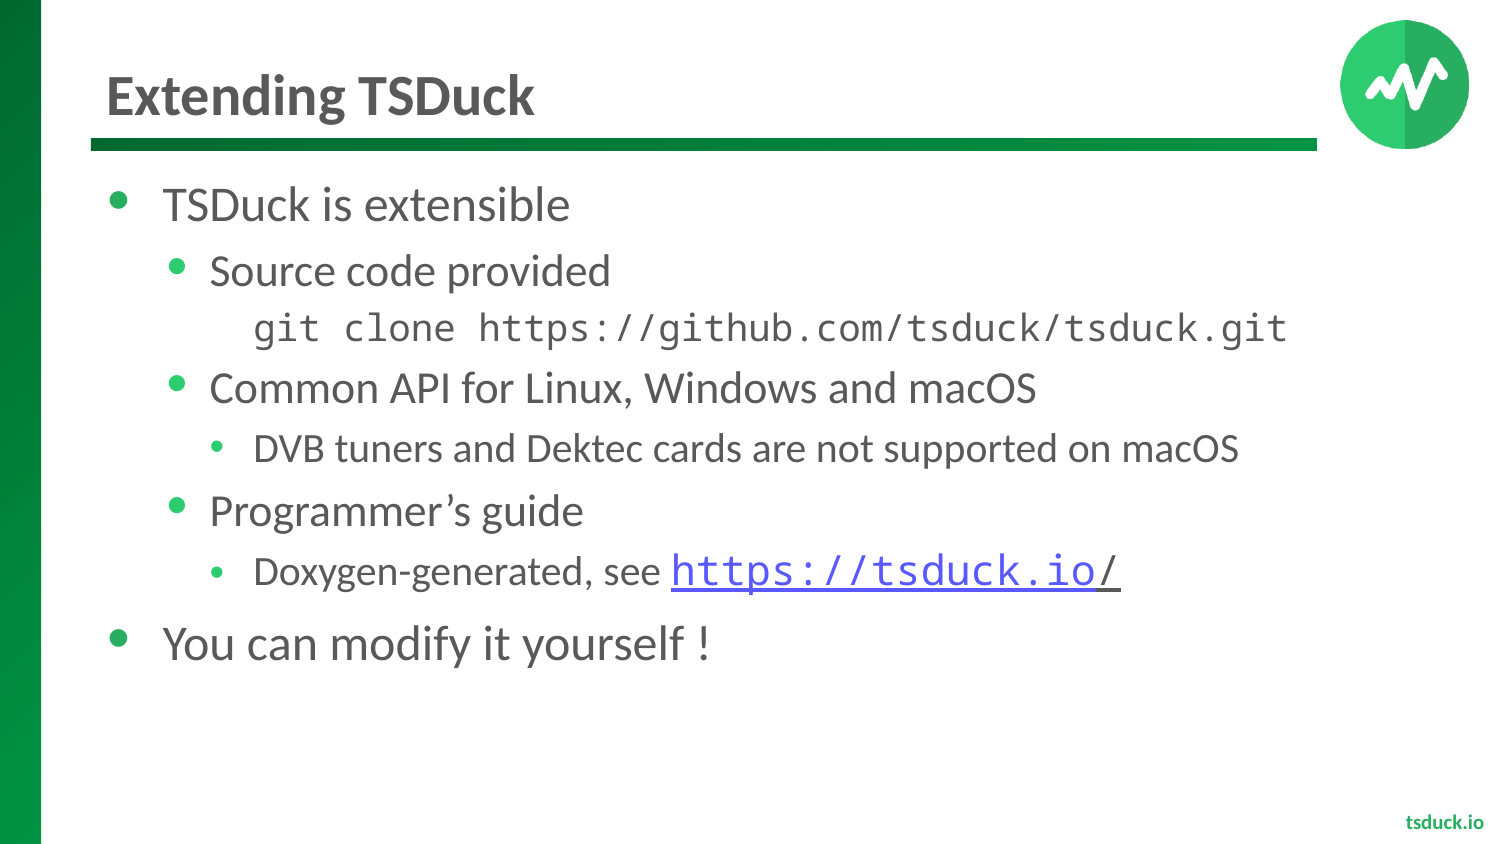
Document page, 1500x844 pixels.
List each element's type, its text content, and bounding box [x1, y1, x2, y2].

list TSDuck is extensible Source code provided git clone https://github.com/tsduck/tsduck.git Common API for Linux, Windows and macOS DVB tuners and Dektec cards are not supported on macOS Programmer’s guide Doxygen-generated, see https://tsduck.io/ You can modify it yourself ! [91, 164, 1454, 759]
picture [1340, 20, 1469, 149]
title Extending TSDuck [91, 38, 1333, 146]
